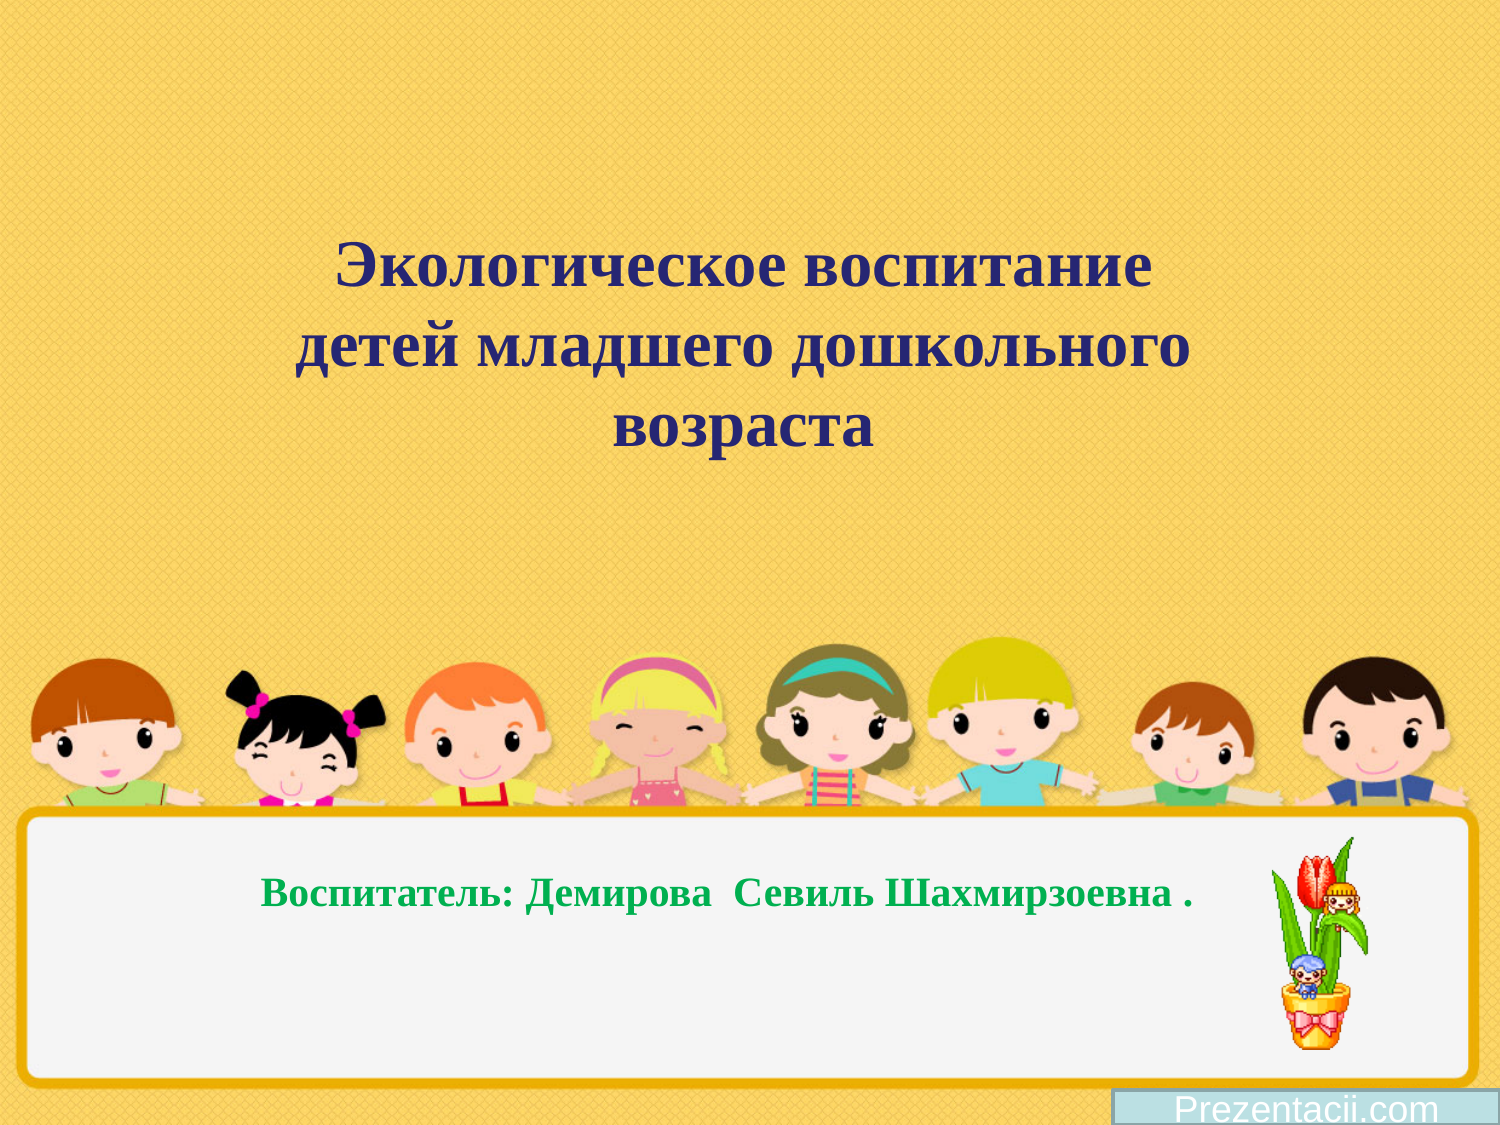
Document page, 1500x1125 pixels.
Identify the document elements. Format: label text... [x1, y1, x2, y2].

picture [0, 0, 1500, 1125]
title Экологическое воспитание детей младшего дошкольного возраста [265, 187, 1223, 493]
text_box Воспитатель: Демирова Севиль Шахмирзоевна . [234, 867, 1231, 922]
text_box Prezentacii.com [1111, 1088, 1500, 1125]
